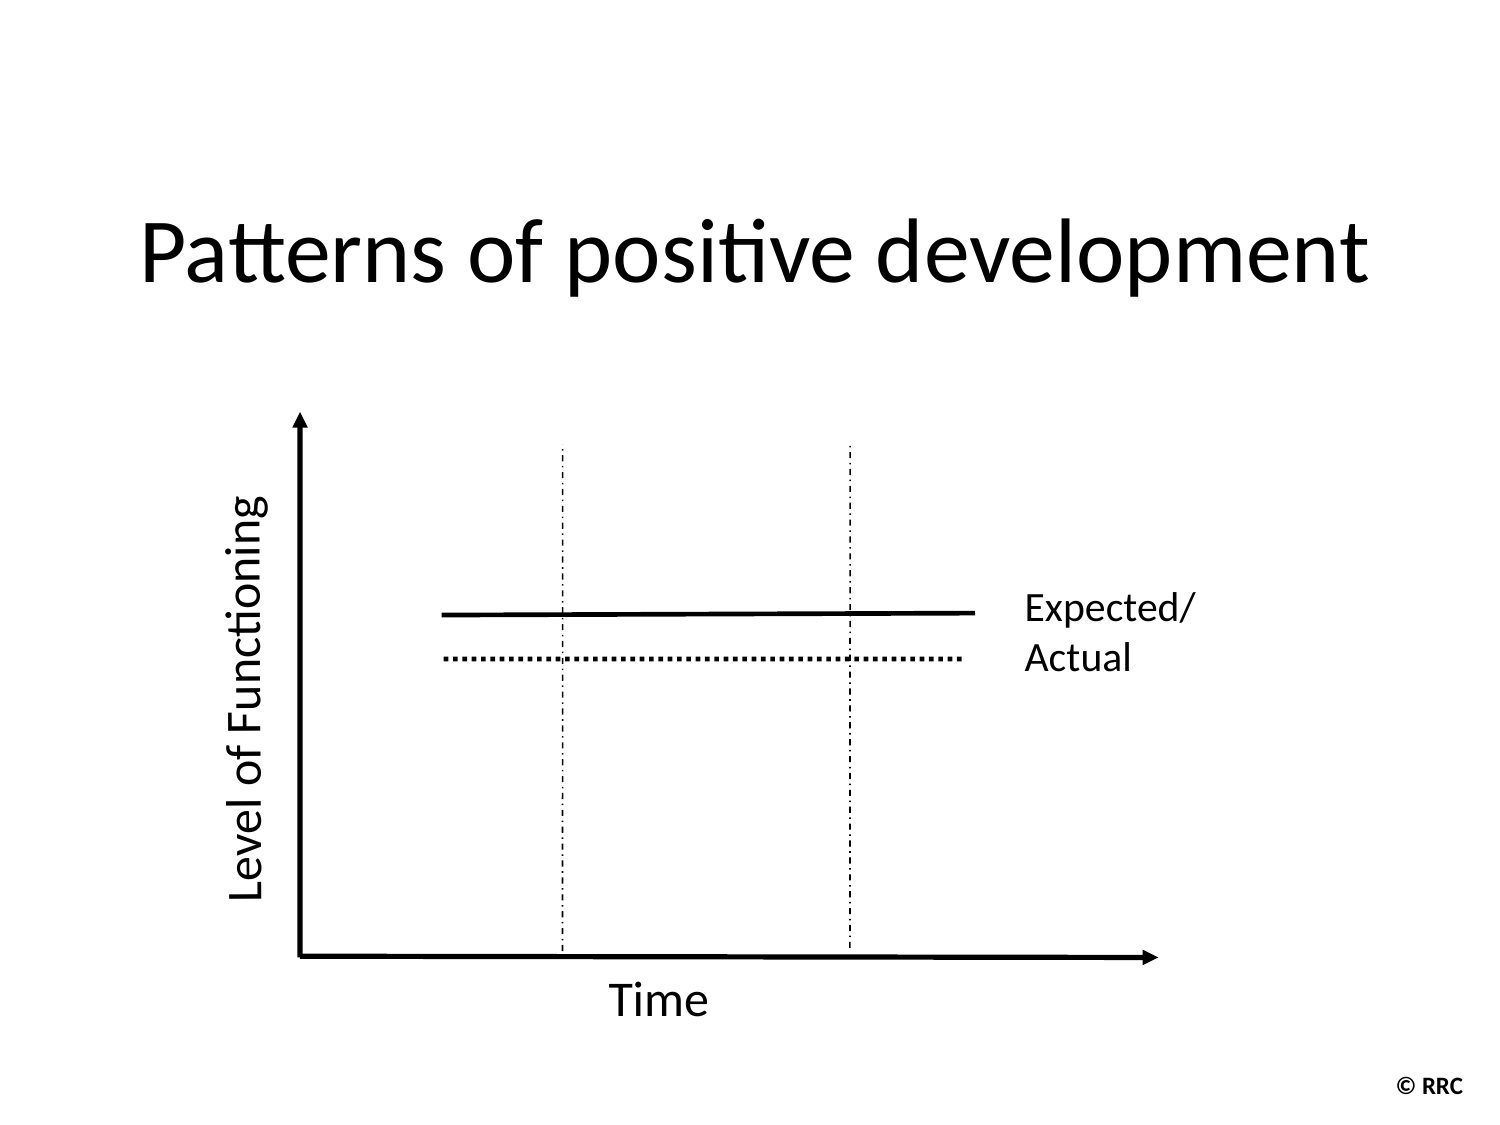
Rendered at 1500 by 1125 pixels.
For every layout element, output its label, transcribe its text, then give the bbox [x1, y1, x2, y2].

text_box [299, 951, 1159, 964]
text_box Time [593, 958, 828, 1034]
text_box Level of Functioning [200, 411, 279, 918]
title Patterns of positive development [40, 152, 1471, 341]
text_box [293, 411, 307, 956]
text_box © RRC [1092, 1046, 1479, 1107]
text_box Expected/ Actual [1009, 572, 1360, 688]
